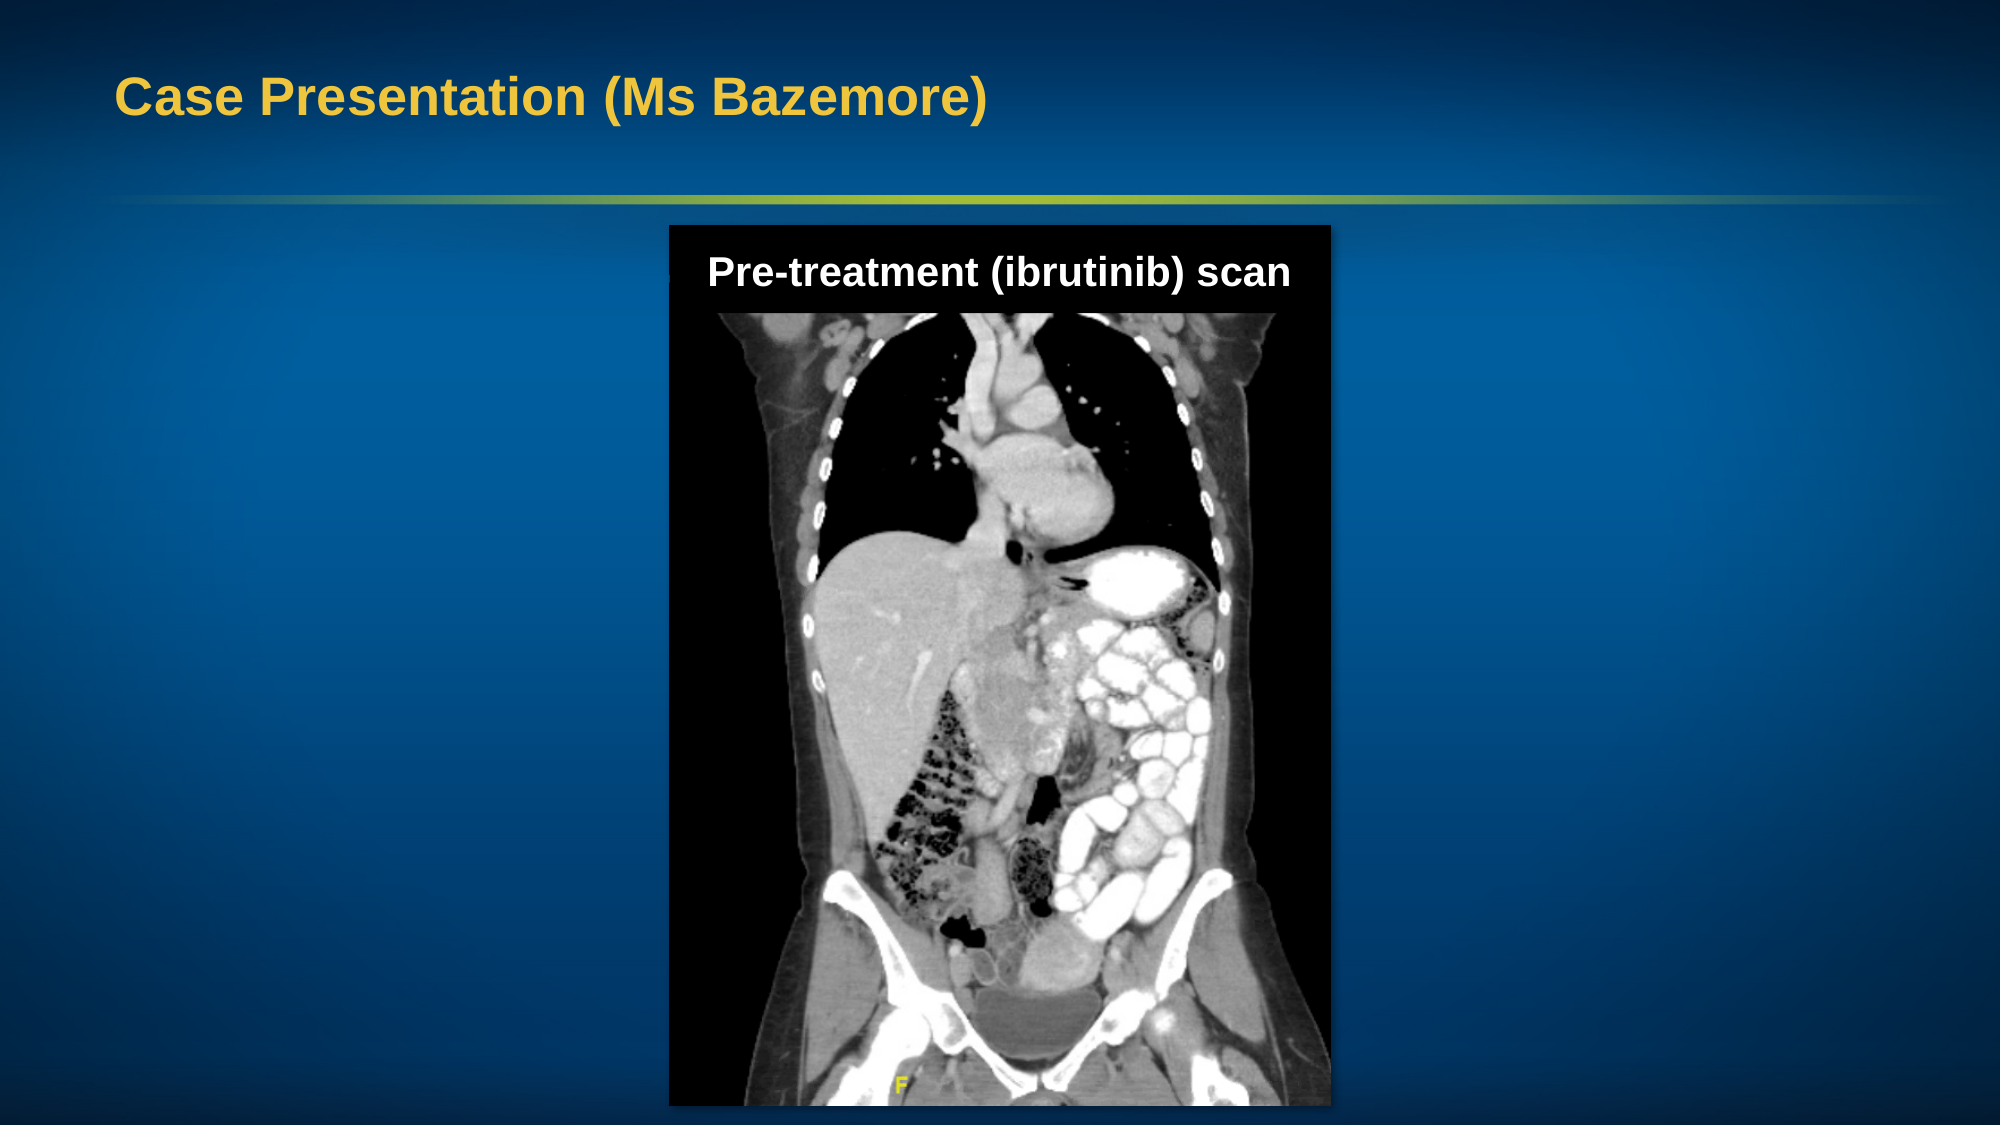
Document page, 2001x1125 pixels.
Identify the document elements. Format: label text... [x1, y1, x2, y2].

picture [0, 0, 2000, 1125]
title Case Presentation (Ms Bazemore) [99, 0, 1900, 188]
